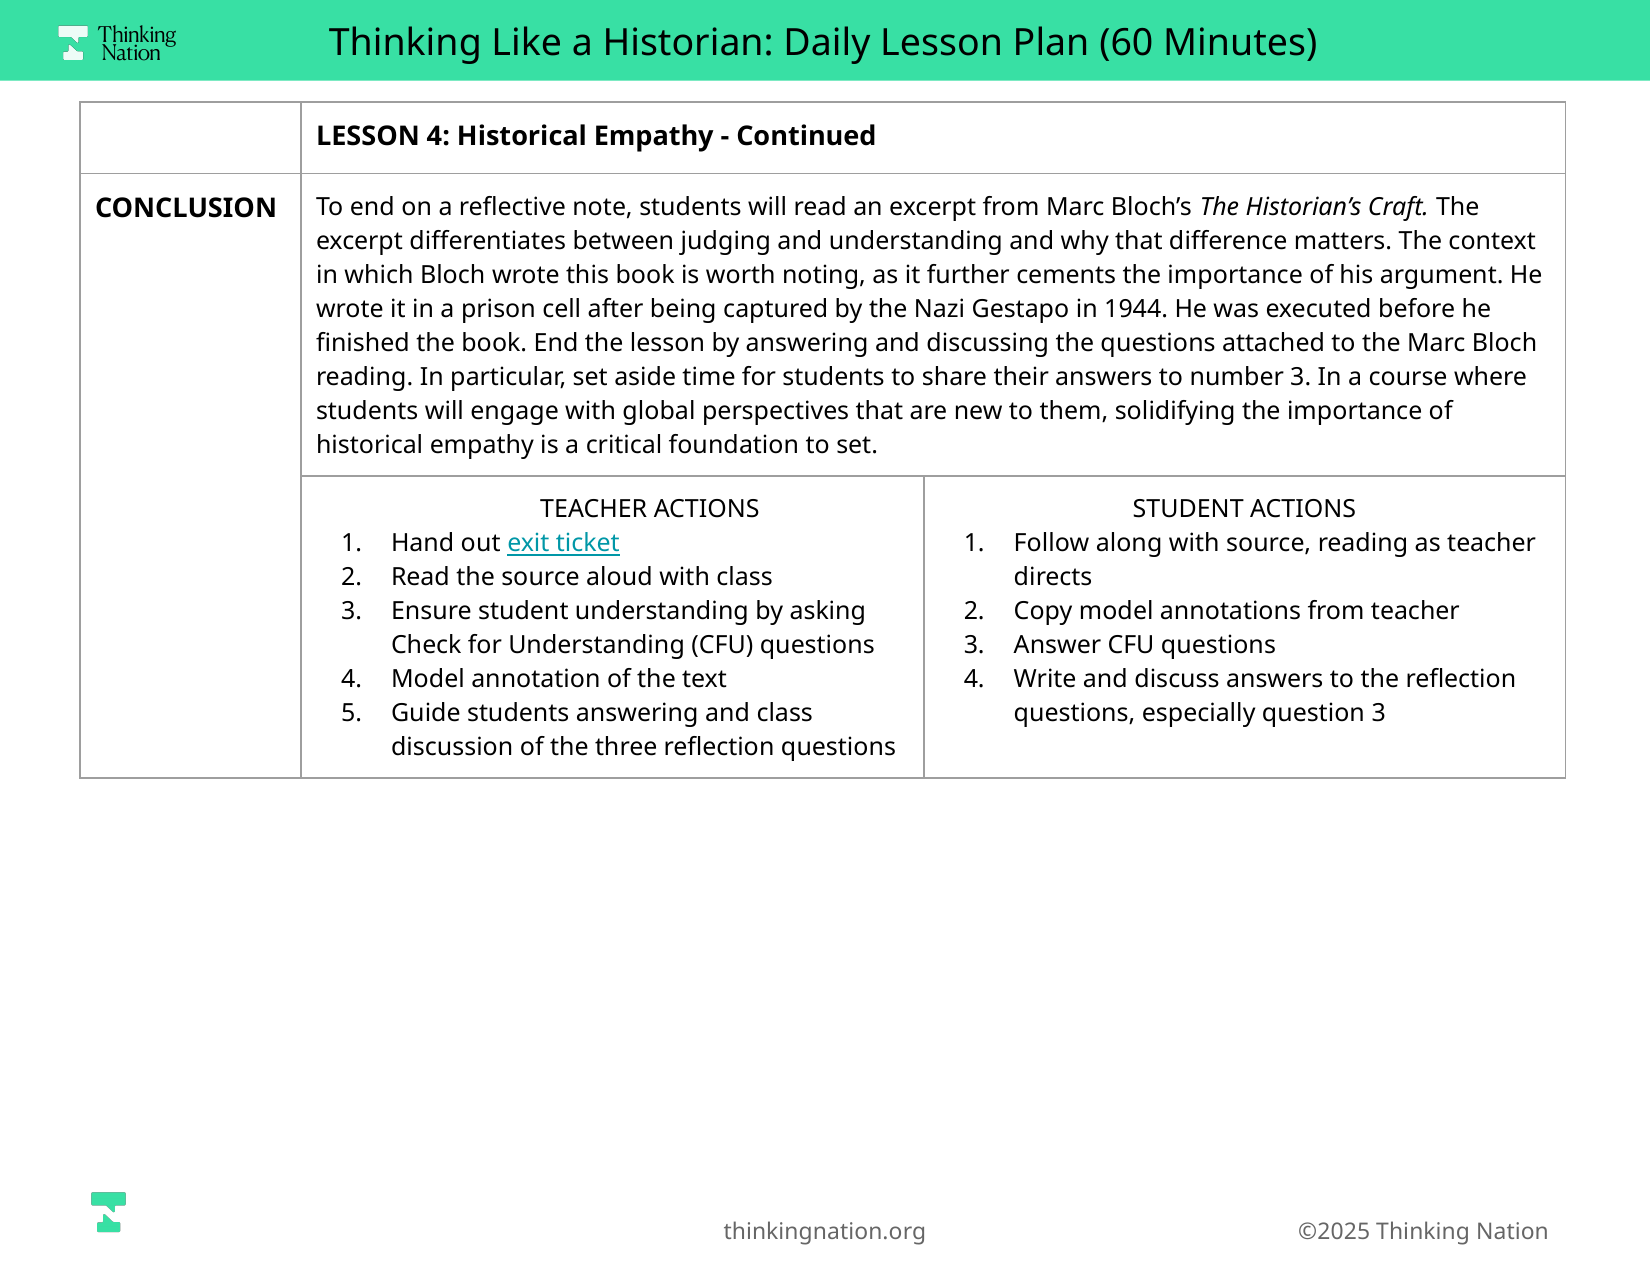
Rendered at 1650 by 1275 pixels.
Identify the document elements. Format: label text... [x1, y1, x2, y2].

table_header LESSON 4: Historical Empathy - Continued [302, 103, 1565, 173]
table_cell To end on a reflective note, students will read an excerpt from Marc Bloch’s The Historian’s Craft. The excerpt differentiates between judging and understanding and why that difference matters. The context in which Bloch wrote this book is worth noting, as it further cements the importance of his argument. He wrote it in a prison cell after being captured by the Nazi Gestapo in 1944. He was executed before he finished the book. End the lesson by answering and discussing the questions attached to the Marc Bloch reading. In particular, set aside time for students to share their answers to number 3. In a course where students will engage with global perspectives that are new to them, solidifying the importance of historical empathy is a critical foundation to set. [302, 174, 1565, 475]
table_cell STUDENT ACTIONS Follow along with source, reading as teacher directs Copy model annotations from teacher Answer CFU questions Write and discuss answers to the reflection questions, especially question 3 [925, 477, 1565, 777]
text_box ©2025 Thinking Nation [1174, 1200, 1566, 1240]
text_box thinkingnation.org [629, 1200, 1021, 1240]
table_header [81, 103, 300, 173]
table_cell CONCLUSION [81, 174, 300, 777]
picture [45, 14, 180, 71]
text_box Thinking Like a Historian: Daily Lesson Plan (60 Minutes) [0, 0, 1650, 81]
picture [80, 1184, 136, 1240]
table_cell TEACHER ACTIONS Hand out exit ticket Read the source aloud with class Ensure student understanding by asking Check for Understanding (CFU) questions Model annotation of the text Guide students answering and class discussion of the three reflection questions [302, 477, 923, 777]
